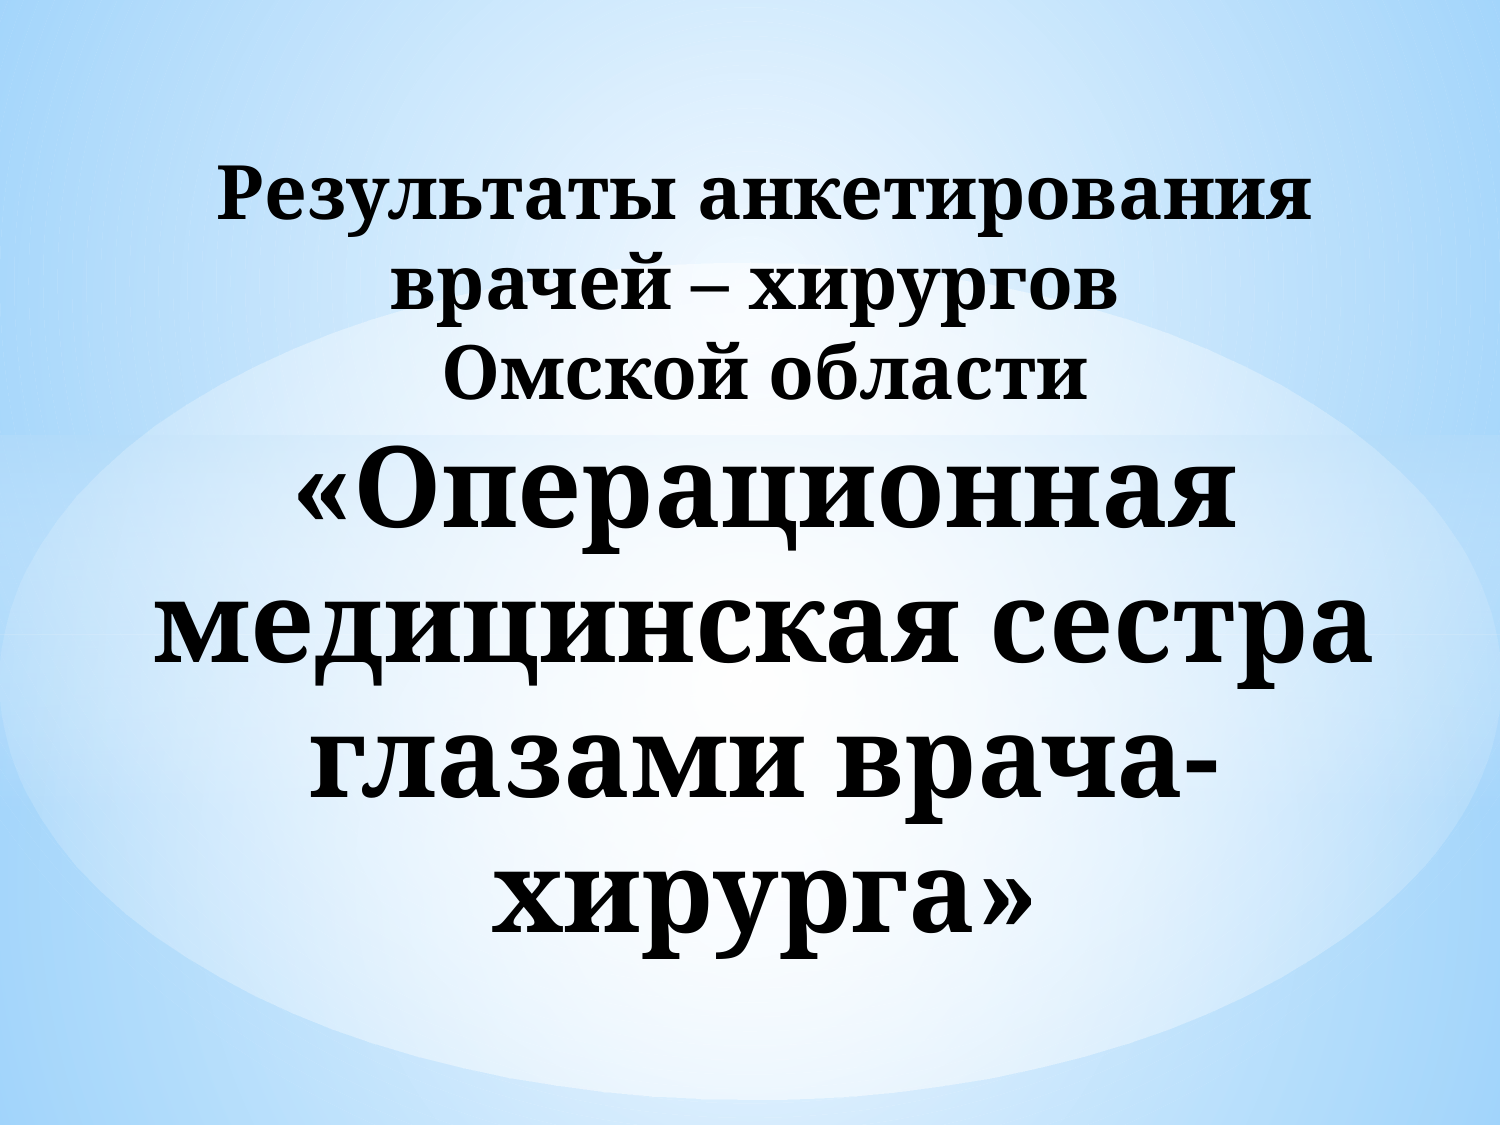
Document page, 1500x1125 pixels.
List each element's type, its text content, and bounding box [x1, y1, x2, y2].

title Результаты анкетирования врачей – хирургов Омской области «Операционная медицинская сестра глазами врача-хирурга» [100, 137, 1400, 988]
